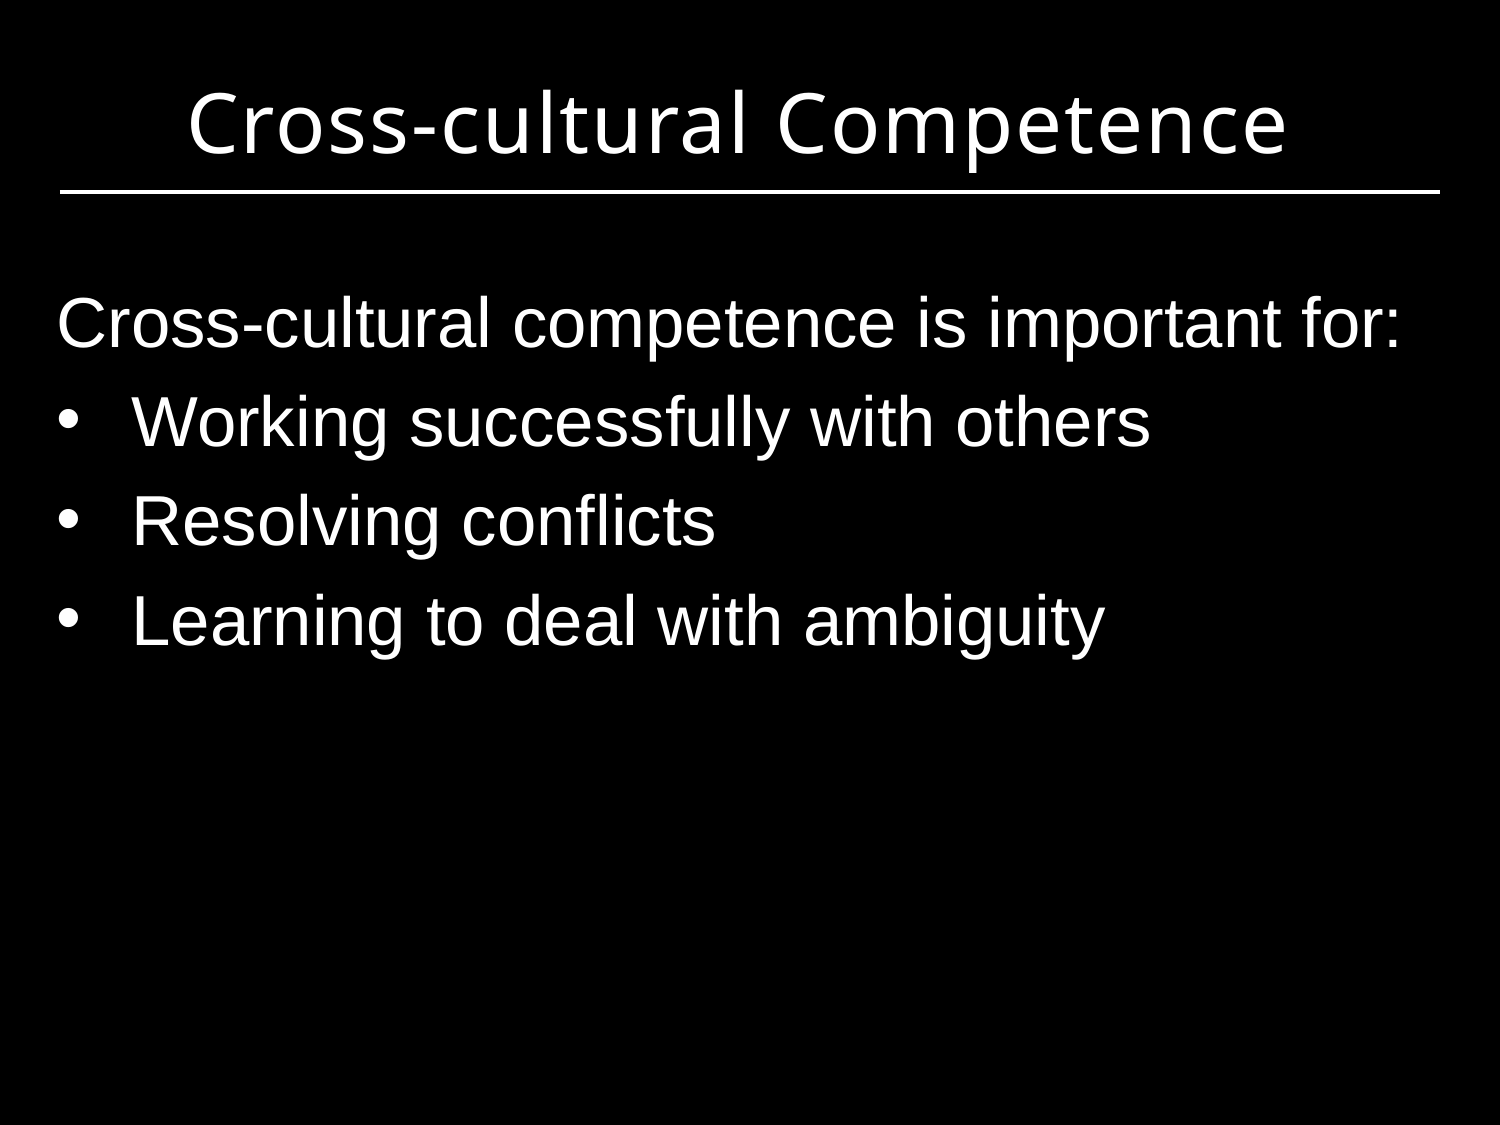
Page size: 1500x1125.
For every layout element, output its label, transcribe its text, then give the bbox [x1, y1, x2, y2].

subtitle Cross-cultural competence is important for: Working successfully with others Resolving conflicts Learning to deal with ambiguity [41, 261, 1459, 945]
title Cross-cultural Competence [0, 0, 1500, 185]
